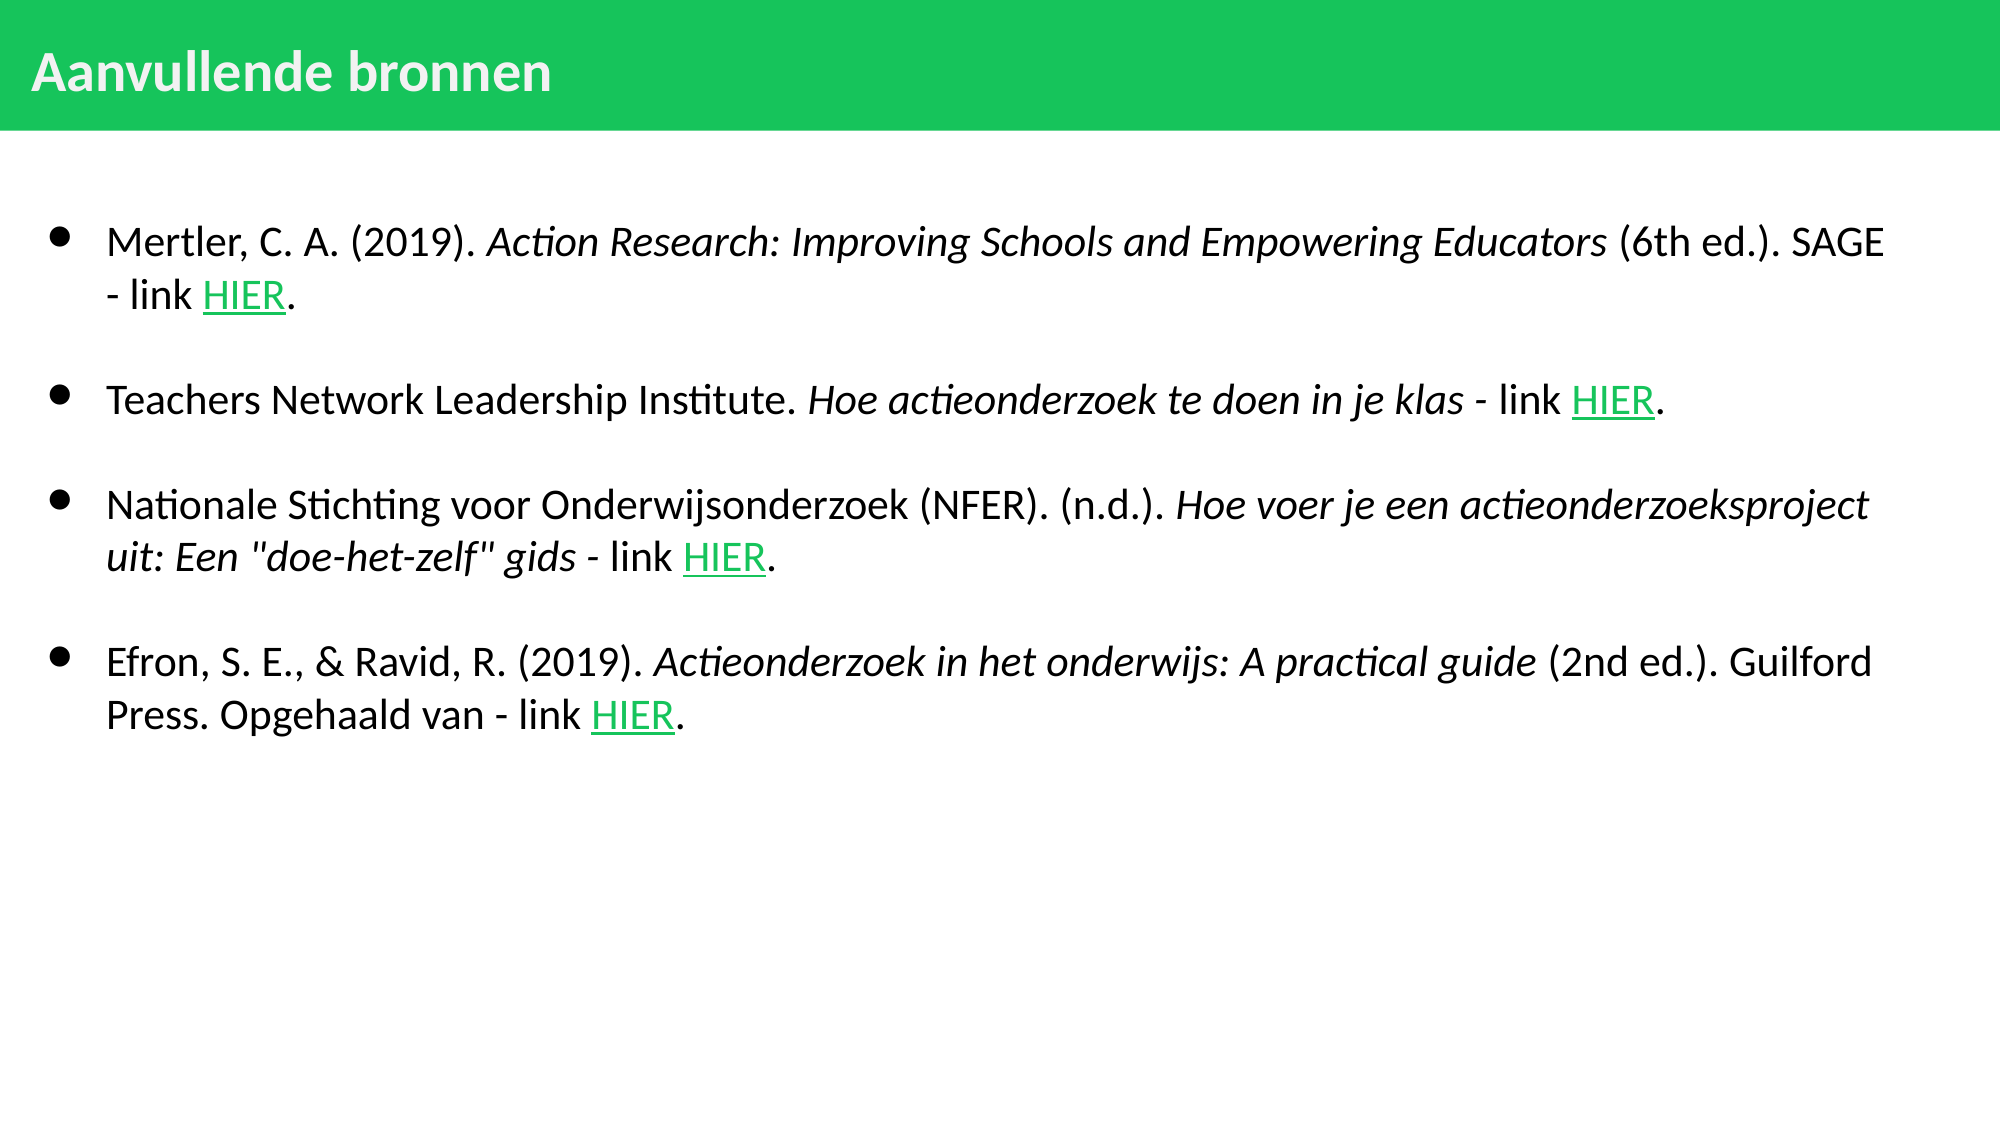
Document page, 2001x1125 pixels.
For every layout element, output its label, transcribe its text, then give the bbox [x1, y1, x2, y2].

title Aanvullende bronnen [16, 13, 1976, 131]
list Mertler, C. A. (2019). Action Research: Improving Schools and Empowering Educators (6th ed.). SAGE - link HIER. Teachers Network Leadership Institute. Hoe actieonderzoek te doen in je klas - link HIER. Nationale Stichting voor Onderwijsonderzoek (NFER). (n.d.). Hoe voer je een actieonderzoeksproject uit: Een "doe-het-zelf" gids - link HIER. Efron, S. E., & Ravid, R. (2019). Actieonderzoek in het onderwijs: A practical guide (2nd ed.). Guilford Press. Opgehaald van - link HIER. [16, 205, 1909, 1074]
